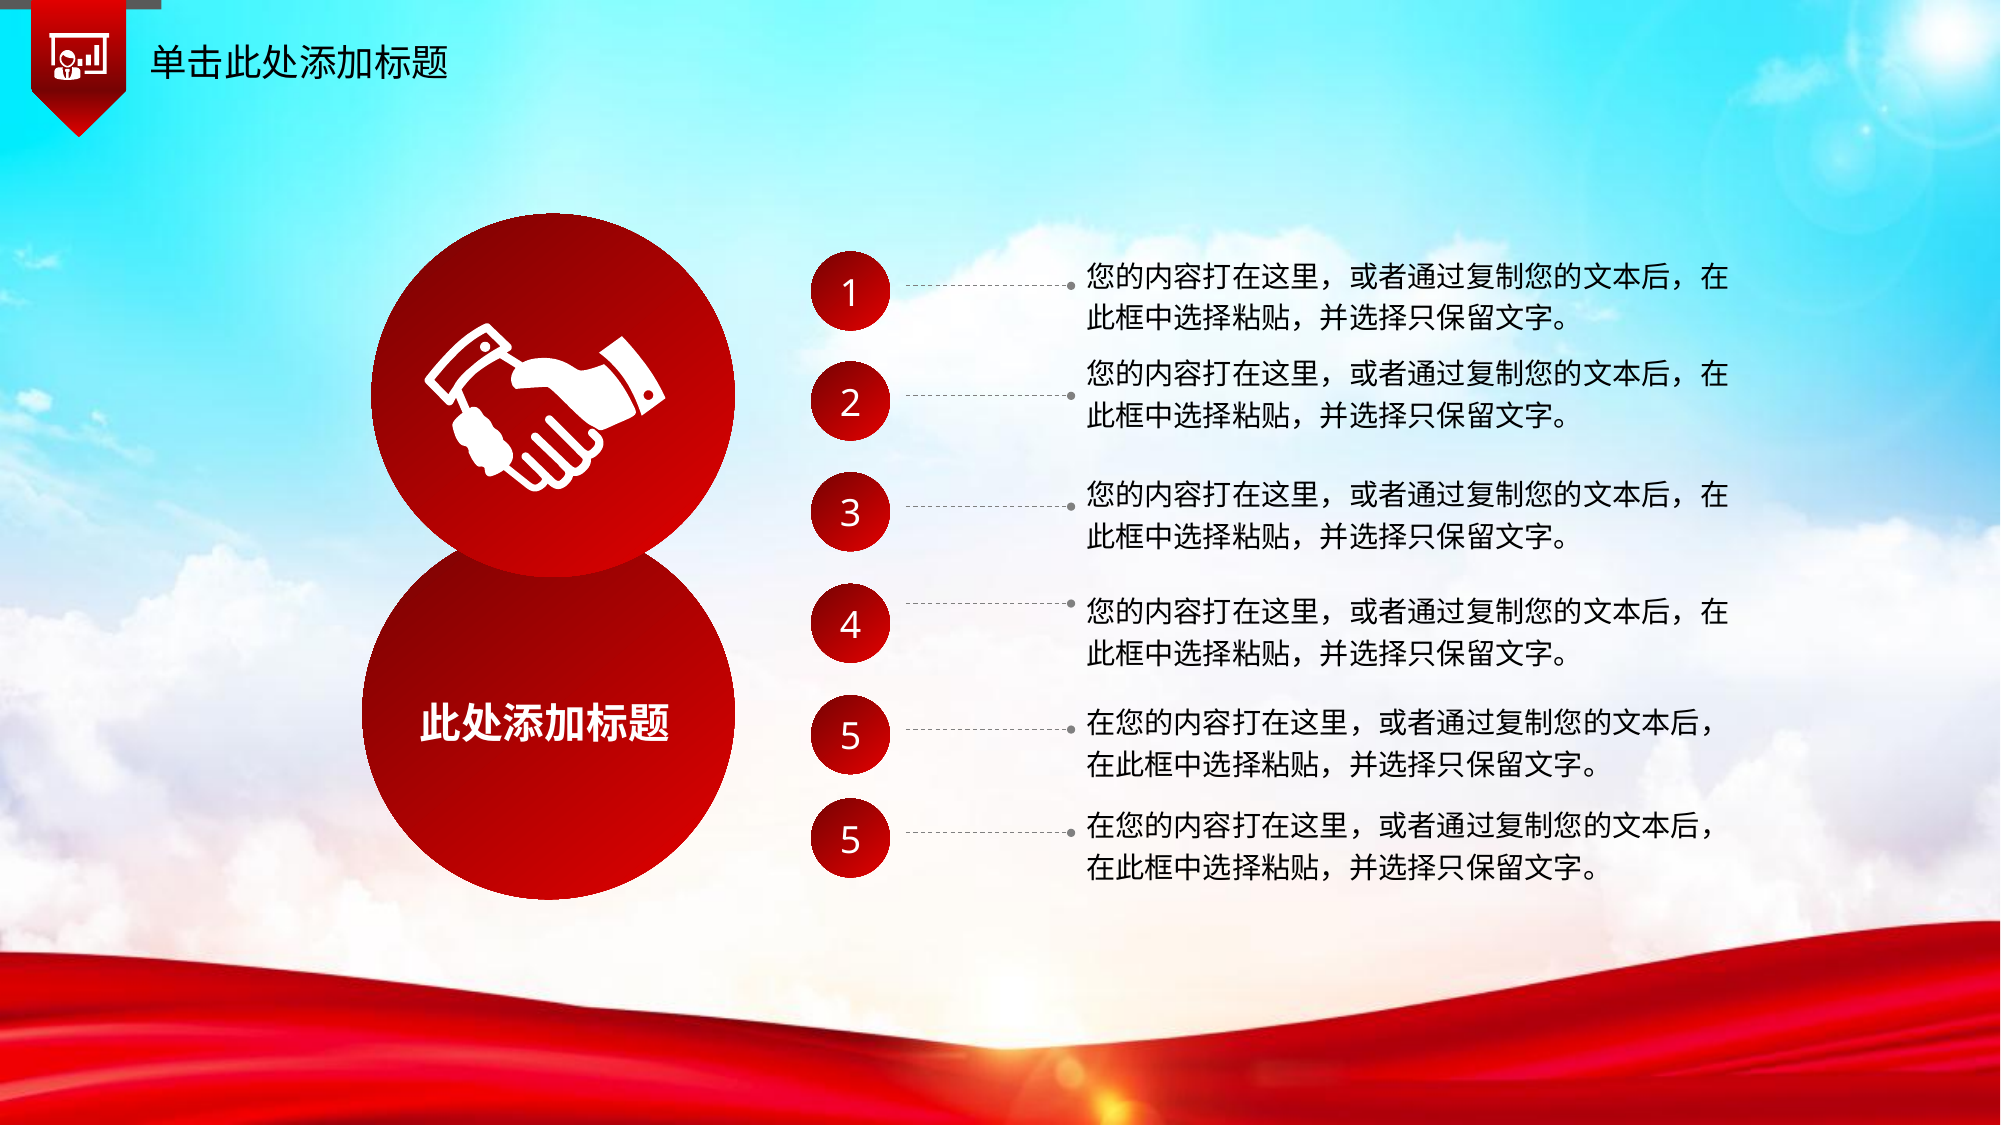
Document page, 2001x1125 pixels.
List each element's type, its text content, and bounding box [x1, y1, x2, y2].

text_box [370, 212, 736, 579]
text_box 您的内容打在这里，或者通过复制您的文本后，在此框中选择粘贴，并选择只保留文字。 [1071, 462, 1767, 561]
text_box 此处添加标题 [394, 696, 695, 748]
text_box [424, 323, 636, 492]
text_box 您的内容打在这里，或者通过复制您的文本后，在此框中选择粘贴，并选择只保留文字。 [1071, 579, 1767, 679]
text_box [31, 0, 127, 138]
text_box [598, 336, 666, 416]
text_box 在您的内容打在这里，或者通过复制您的文本后，在此框中选择粘贴，并选择只保留文字。 [1071, 793, 1767, 893]
text_box 在您的内容打在这里，或者通过复制您的文本后，在此框中选择粘贴，并选择只保留文字。 [1071, 689, 1767, 789]
text_box 1 [810, 250, 891, 332]
text_box [127, 0, 162, 10]
text_box 4 [810, 582, 891, 664]
text_box [0, 0, 31, 10]
picture [0, 0, 2001, 1125]
text_box 您的内容打在这里，或者通过复制您的文本后，在此框中选择粘贴，并选择只保留文字。 [1071, 340, 1767, 440]
text_box 3 [810, 471, 891, 553]
text_box 5 [810, 694, 891, 776]
text_box 您的内容打在这里，或者通过复制您的文本后，在此框中选择粘贴，并选择只保留文字。 [1071, 243, 1767, 340]
text_box 单击此处添加标题 [137, 33, 472, 90]
text_box [361, 550, 736, 901]
text_box 5 [810, 797, 891, 879]
text_box 2 [810, 360, 891, 442]
